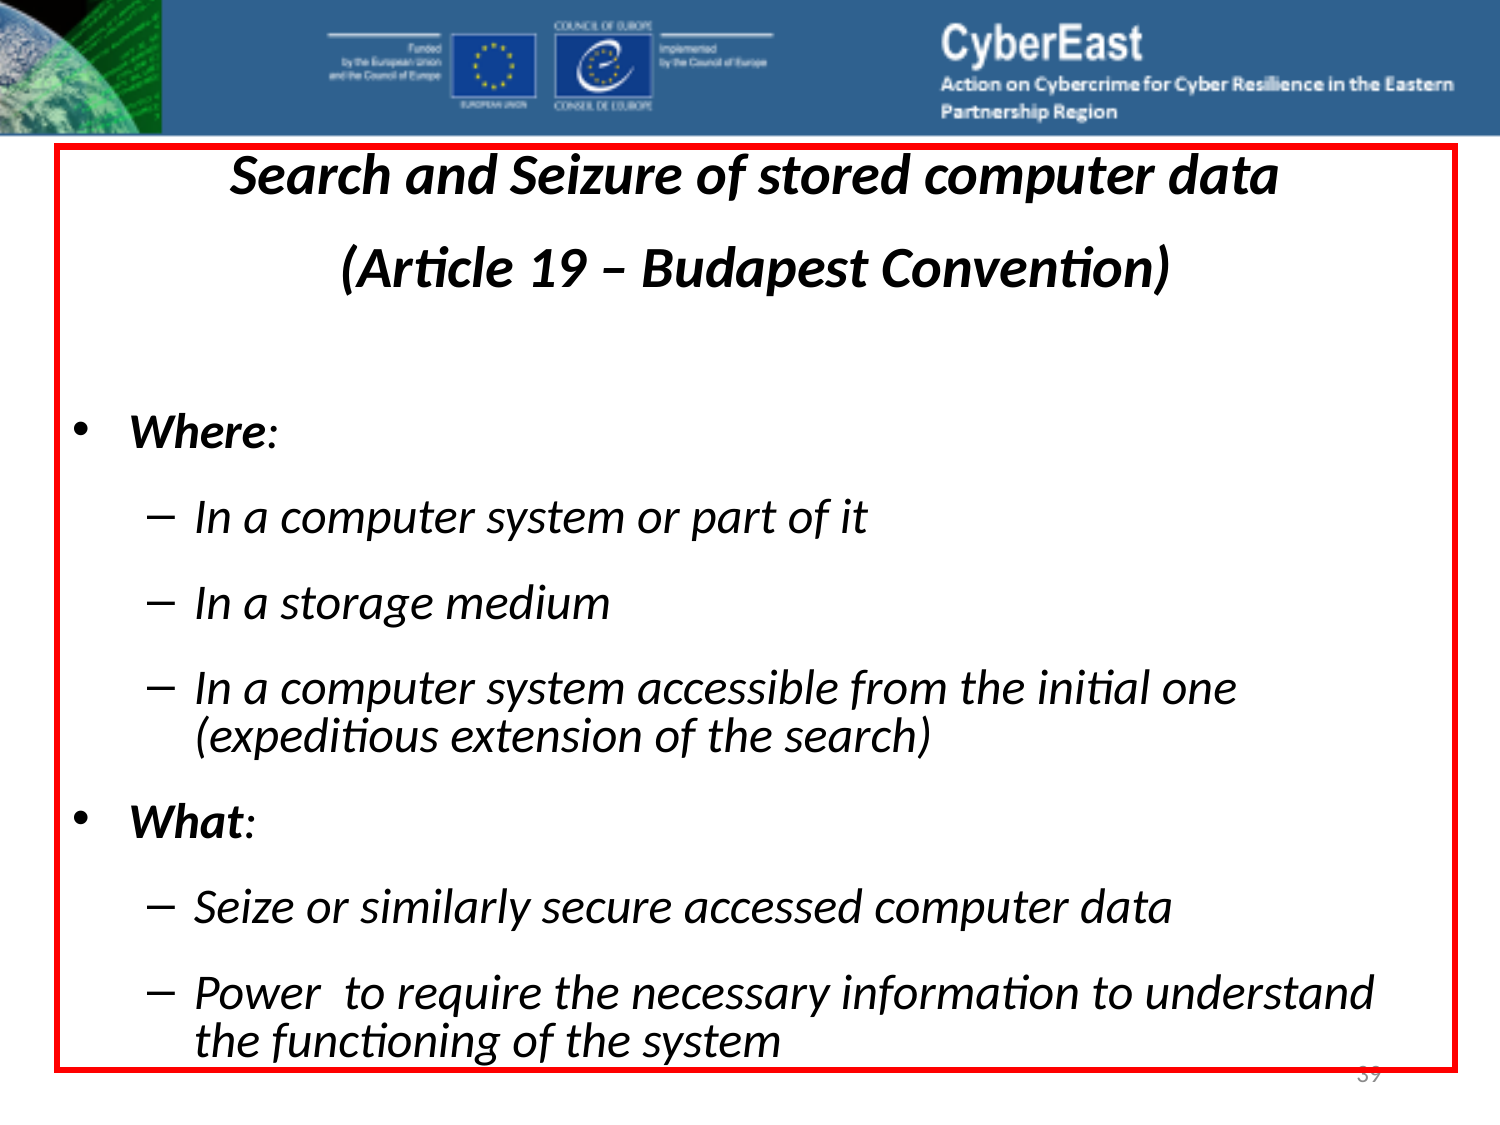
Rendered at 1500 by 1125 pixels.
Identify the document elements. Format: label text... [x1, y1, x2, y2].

slide_number 39 [1059, 1070, 1397, 1103]
text_box Search and Seizure of stored computer data (Article 19 – Budapest Convention) Where: In a computer system or part of it In a storage medium In a computer system accessible from the initial one (expeditious extension of the search) What: Seize or similarly secure accessed computer data Power to require the necessary information to understand the functioning of the system [57, 146, 1455, 1070]
picture [0, 0, 1500, 1125]
